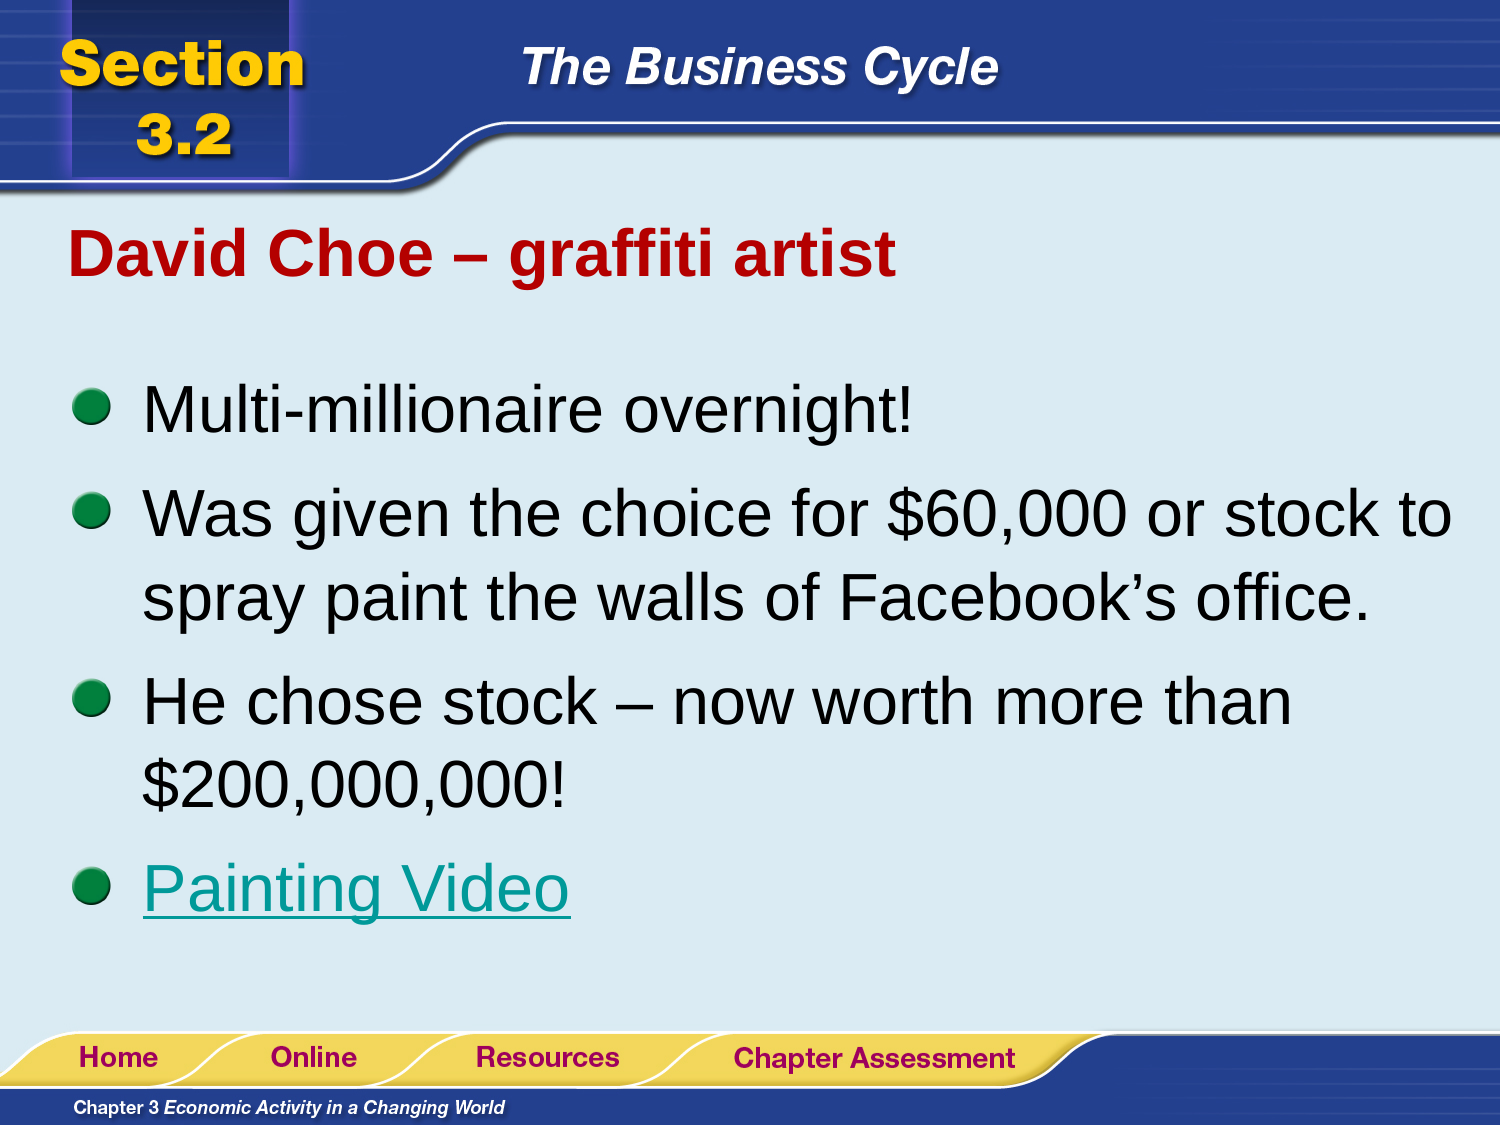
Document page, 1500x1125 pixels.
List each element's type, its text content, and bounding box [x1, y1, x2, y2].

title David Choe – graffiti artist [52, 202, 1463, 324]
list Multi-millionaire overnight! Was given the choice for $60,000 or stock to spray paint the walls of Facebook’s office. He chose stock – now worth more than $200,000,000! Painting Video [52, 354, 1475, 1005]
picture [0, 0, 1500, 1125]
